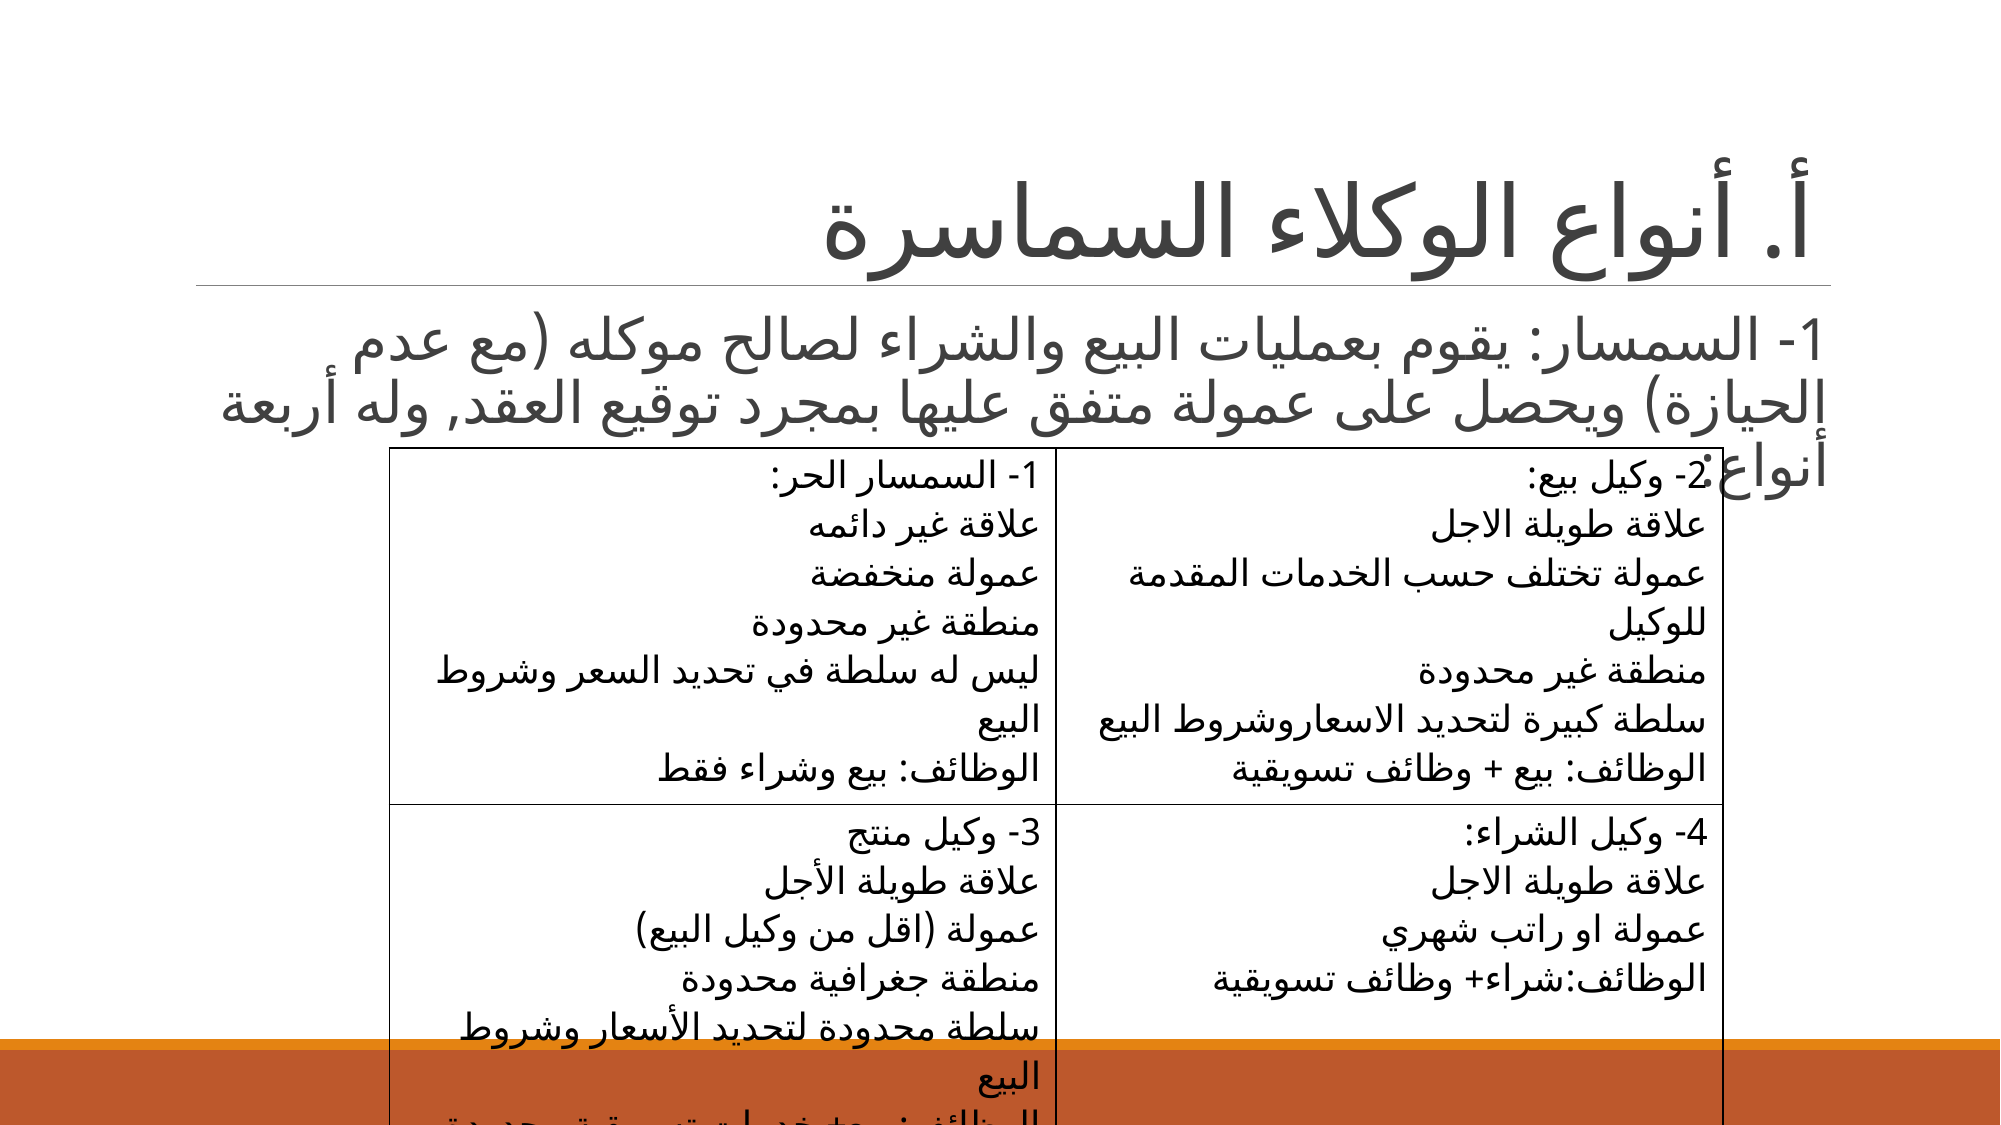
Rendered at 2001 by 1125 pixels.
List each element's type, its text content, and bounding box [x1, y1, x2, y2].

table_header 1- السمسار الحر: علاقة غير دائمه عمولة منخفضة منطقة غير محدودة ليس له سلطة في تحديد السعر وشروط البيع الوظائف: بيع وشراء فقط [390, 449, 1055, 804]
table_cell 4- وكيل الشراء: علاقة طويلة الاجل عمولة او راتب شهري الوظائف:شراء+ وظائف تسويقية [1057, 805, 1722, 1125]
table_header 2- وكيل بيع: علاقة طويلة الاجل عمولة تختلف حسب الخدمات المقدمة للوكيل منطقة غير محدودة سلطة كبيرة لتحديد الاسعاروشروط البيع الوظائف: بيع + وظائف تسويقية [1057, 449, 1722, 804]
table_cell 3- وكيل منتج علاقة طويلة الأجل عمولة (اقل من وكيل البيع) منطقة جغرافية محدودة سلطة محدودة لتحديد الأسعار وشروط البيع الوظائف: بيع+ خدمات تسويقية محدودة [390, 805, 1055, 1125]
list 1- السمسار: يقوم بعمليات البيع والشراء لصالح موكله (مع عدم الحيازة) ويحصل على عمولة متفق عليها بمجرد توقيع العقد, وله أربعة أنواع: [180, 302, 1830, 963]
title أ. أنواع الوكلاء السماسرة [180, 47, 1830, 285]
